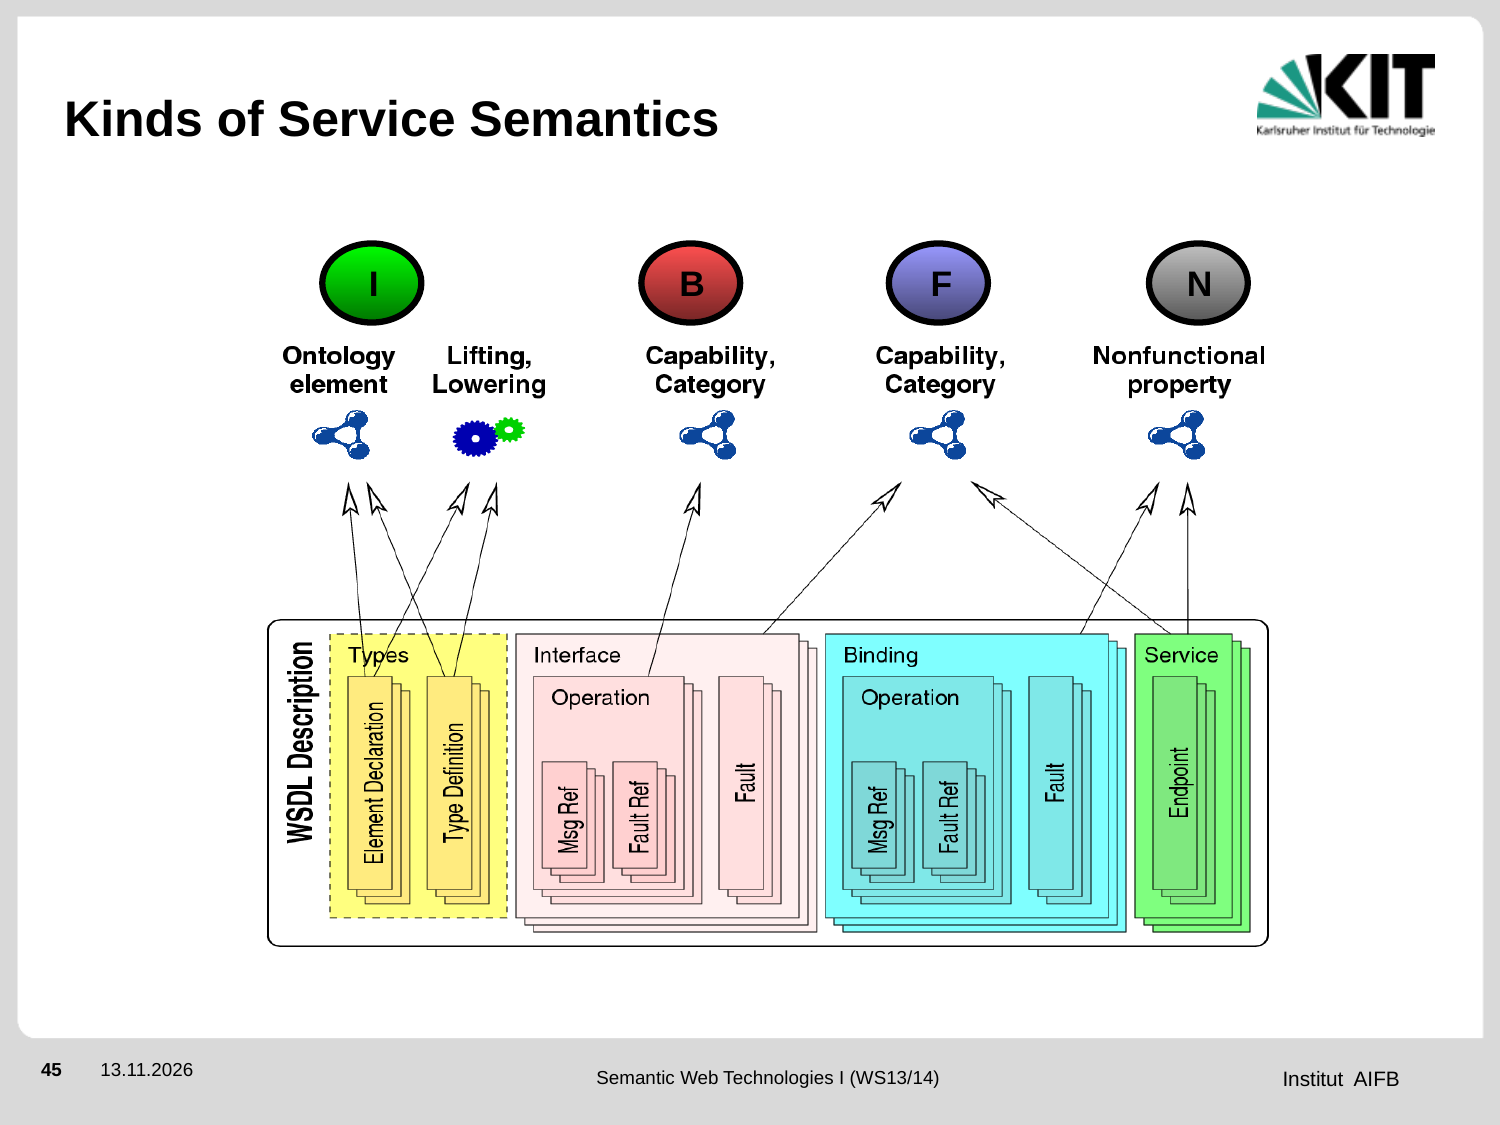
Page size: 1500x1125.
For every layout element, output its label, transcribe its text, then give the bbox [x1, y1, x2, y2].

picture [0, 0, 1500, 1125]
title Kinds of Service Semantics [64, 54, 1198, 147]
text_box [265, 243, 1270, 948]
